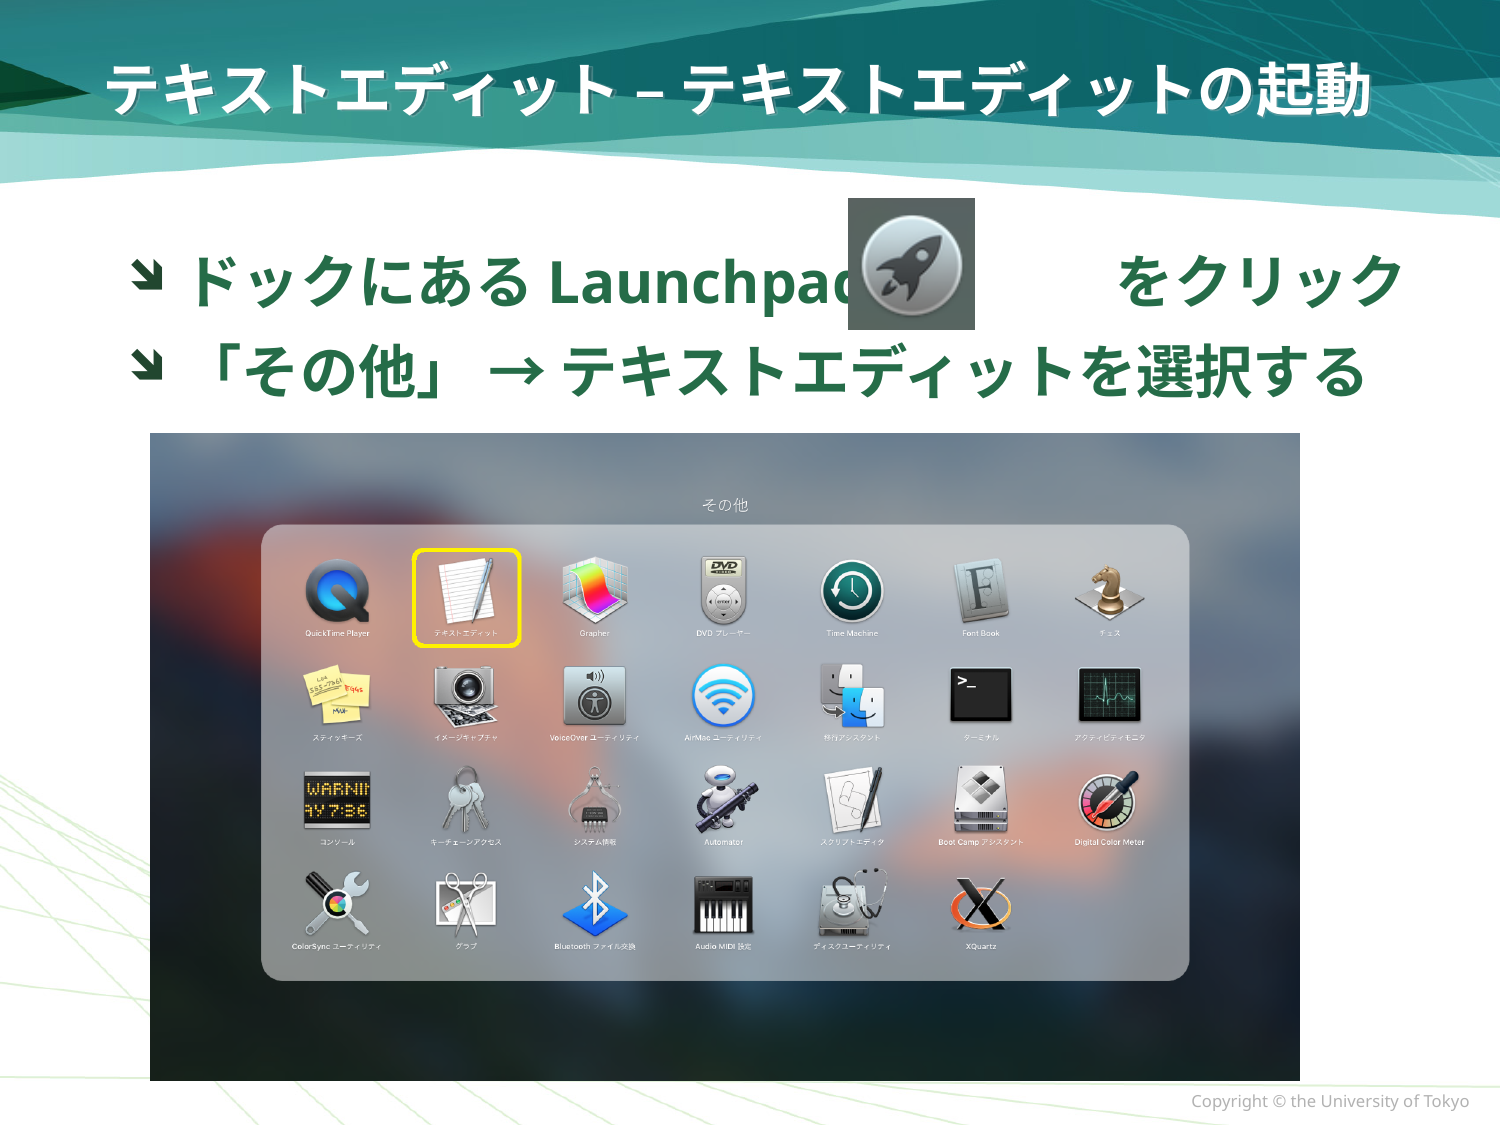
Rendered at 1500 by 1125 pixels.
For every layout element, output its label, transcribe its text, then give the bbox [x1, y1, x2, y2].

title テキストエディット – テキストエディットの起動 [87, 41, 1450, 135]
picture [0, 0, 1500, 1125]
list ドックにあるLaunchpad をクリック 「その他」 → テキストエディットを選択する [112, 237, 1425, 1070]
